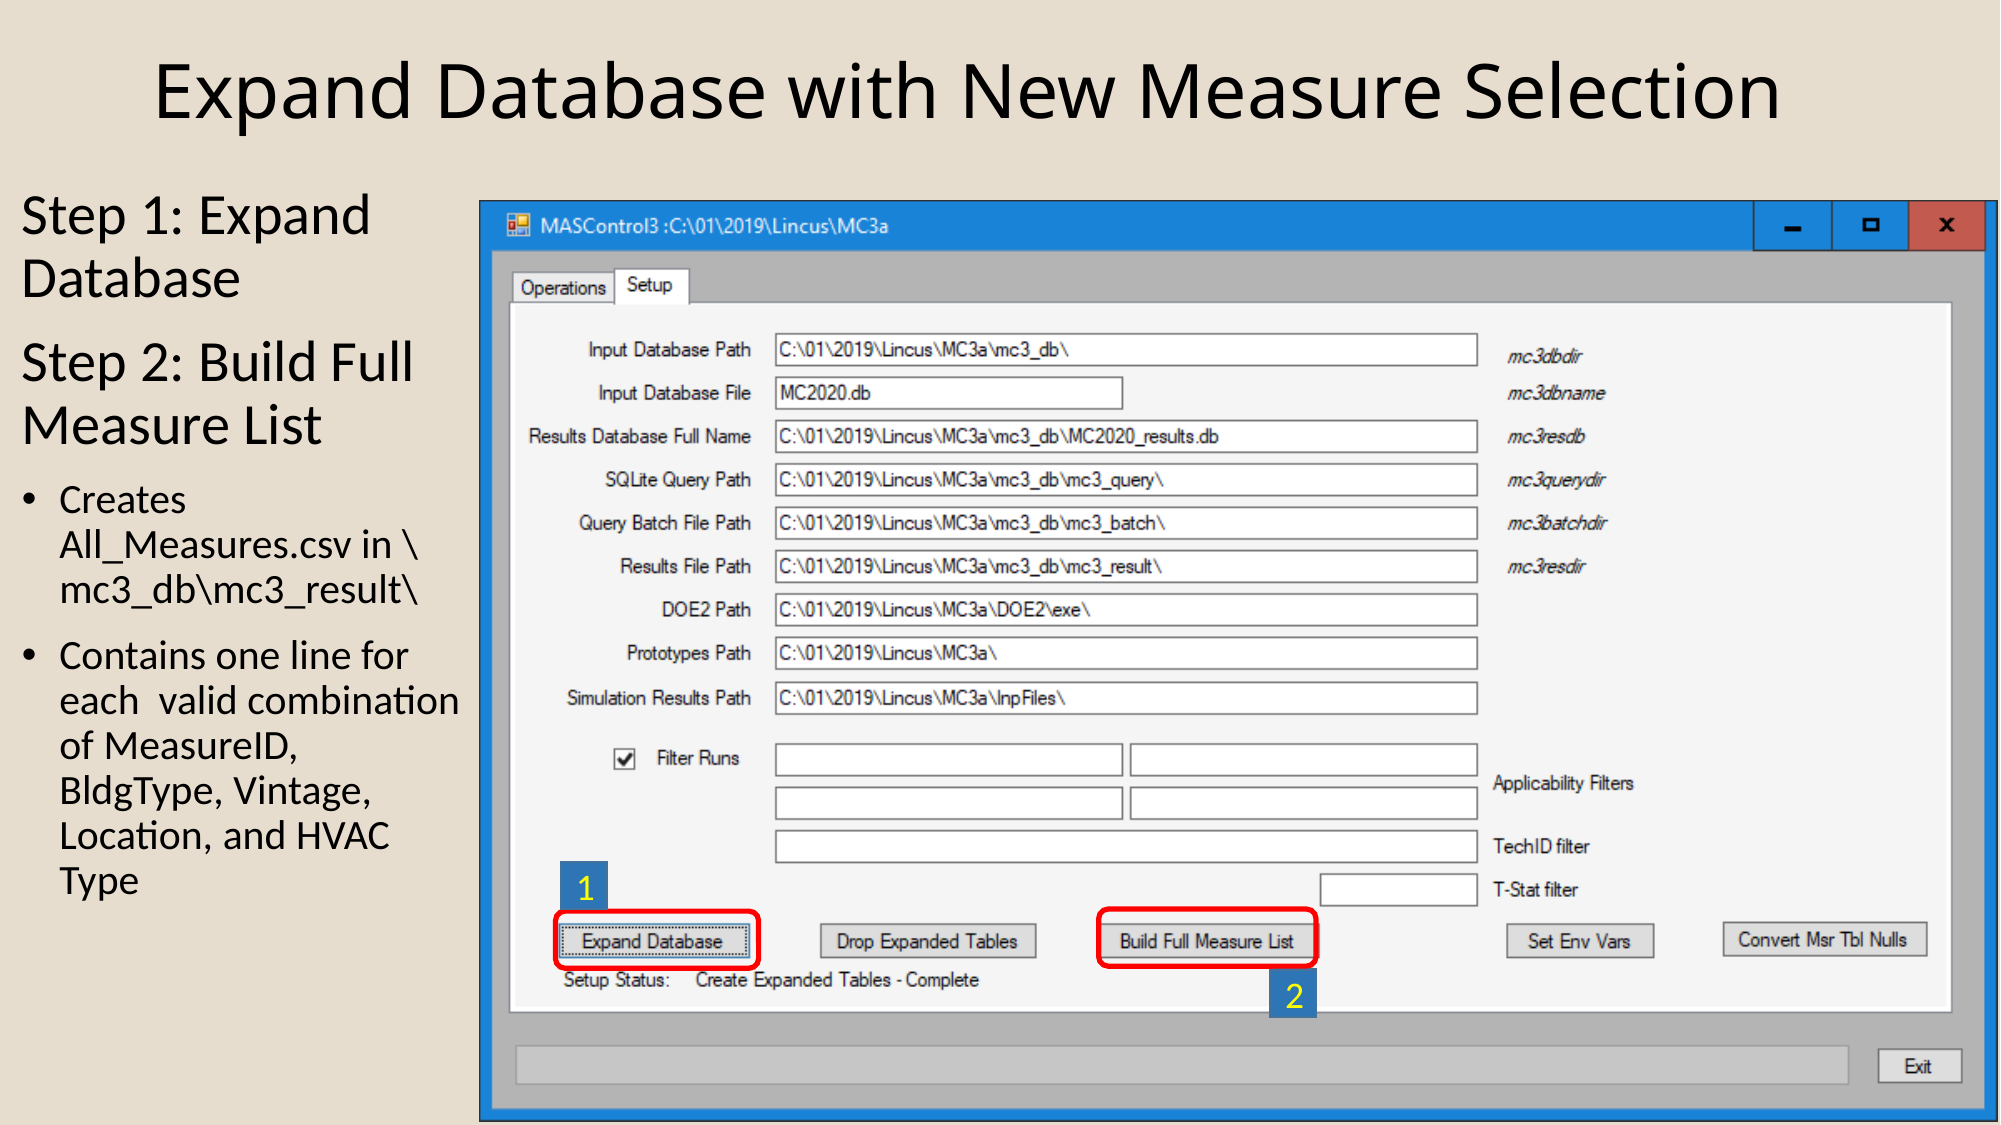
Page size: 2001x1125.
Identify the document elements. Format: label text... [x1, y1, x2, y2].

title Expand Database with New Measure Selection [137, 37, 1863, 150]
picture [479, 200, 1998, 1122]
list Step 1: Expand Database Step 2: Build Full Measure List Creates All_Measures.csv in \mc3_db\mc3_result\ Contains one line for each valid combination of MeasureID, BldgType, Vintage, Location, and HVAC Type [6, 177, 488, 1085]
